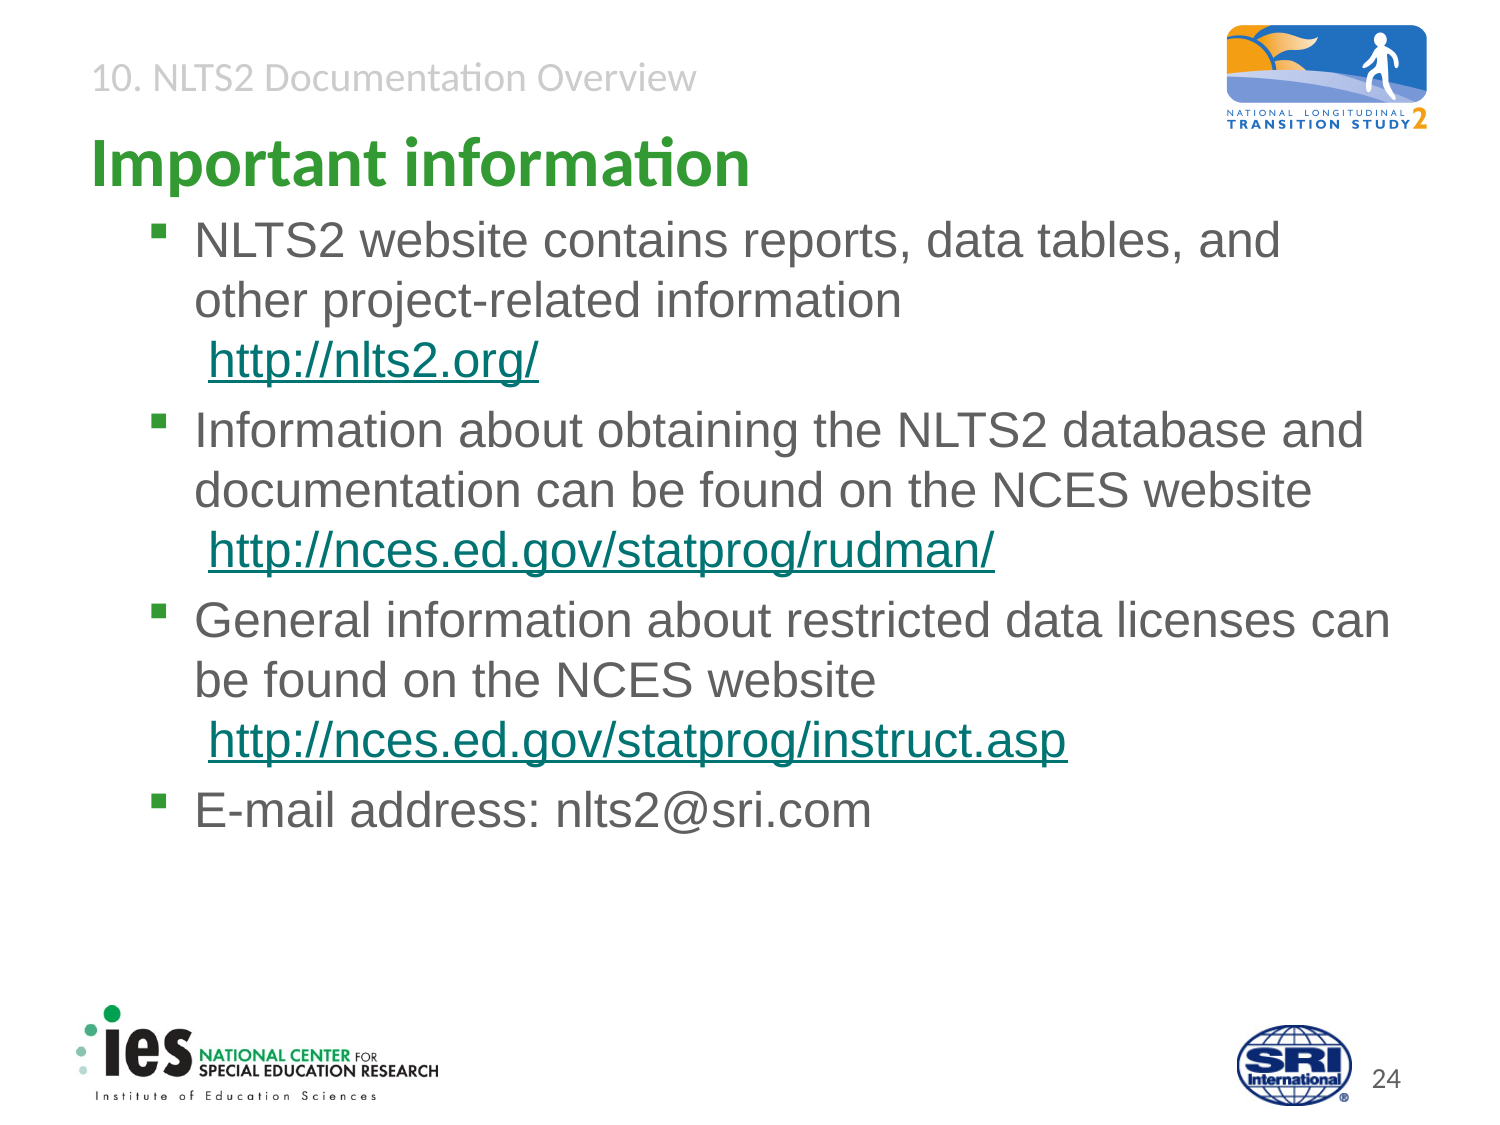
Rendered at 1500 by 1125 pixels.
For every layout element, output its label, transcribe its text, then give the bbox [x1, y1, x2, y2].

picture [1237, 1025, 1352, 1106]
slide_number 23 [1312, 1051, 1417, 1125]
title Important information [74, 90, 1426, 199]
list NLTS2 website contains reports, data tables, and other project-related information http://nlts2.org/ Information about obtaining the NLTS2 database and documentation can be found on the NCES website http://nces.ed.gov/statprog/rudman/ General information about restricted data licenses can be found on the NCES website http://nces.ed.gov/statprog/instruct.asp E-mail address: nlts2@sri.com [74, 199, 1426, 943]
picture [76, 1005, 438, 1100]
